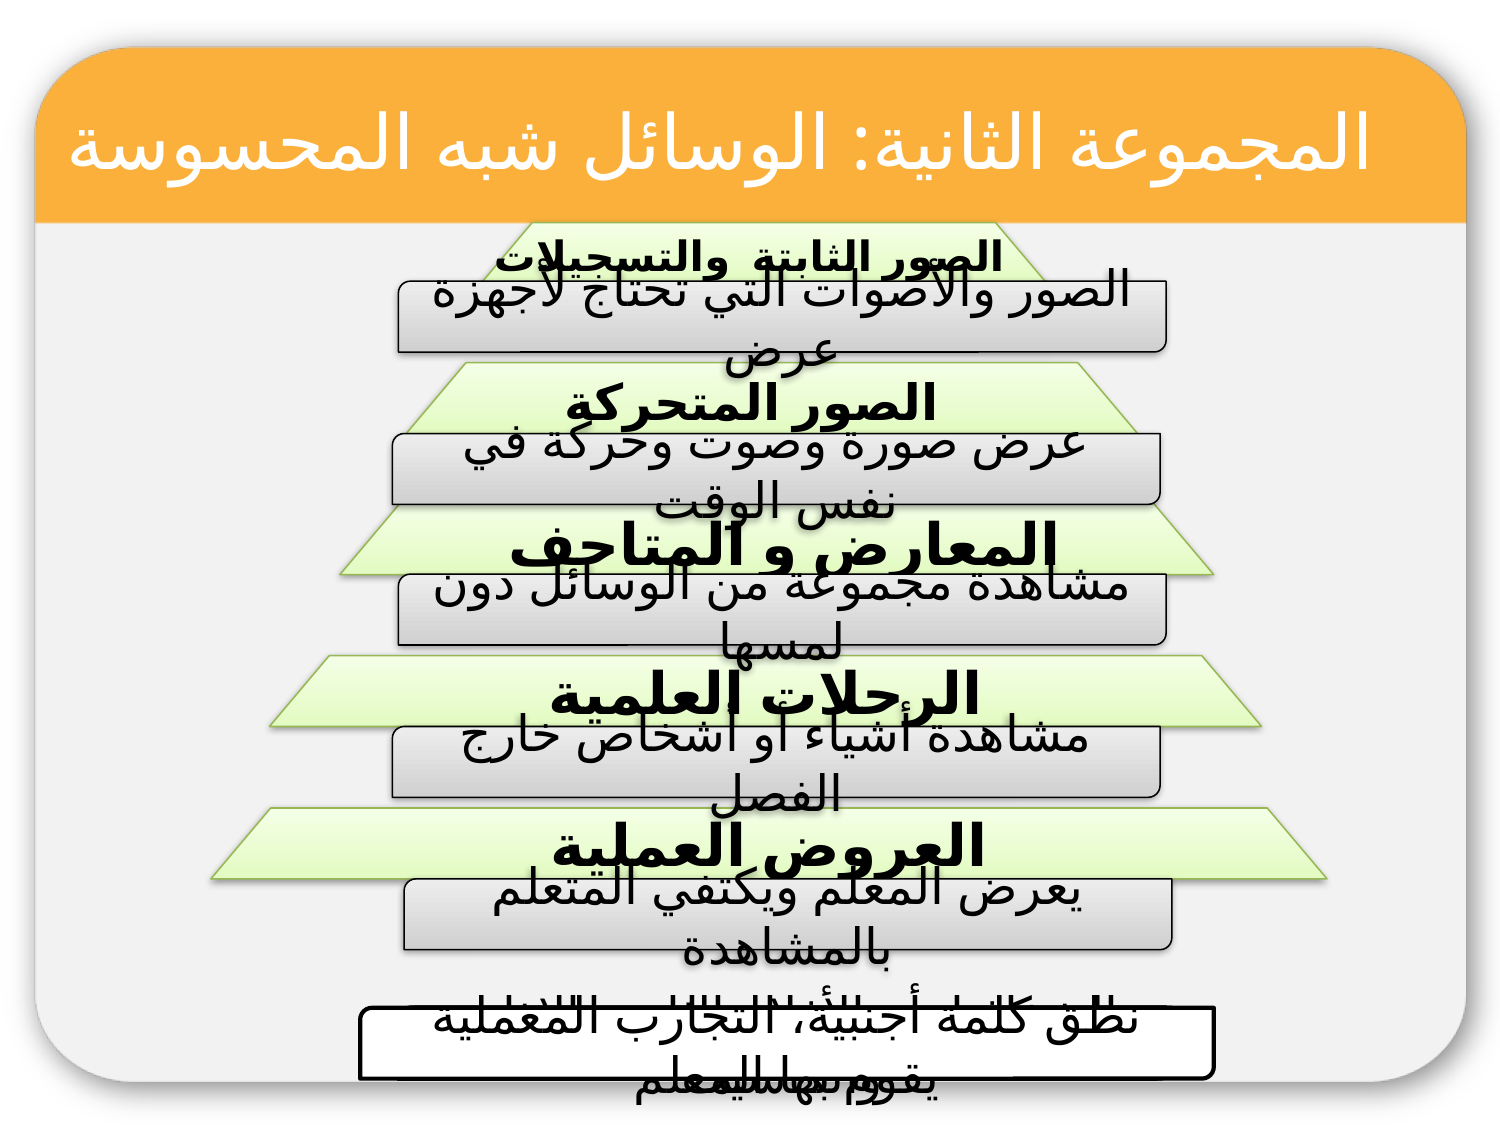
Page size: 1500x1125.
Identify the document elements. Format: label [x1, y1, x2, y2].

picture [0, 18, 1500, 1125]
text_box [405, 362, 1138, 440]
text_box [409, 222, 1048, 294]
text_box [269, 655, 1262, 727]
text_box [339, 503, 1215, 581]
text_box [210, 807, 1328, 880]
